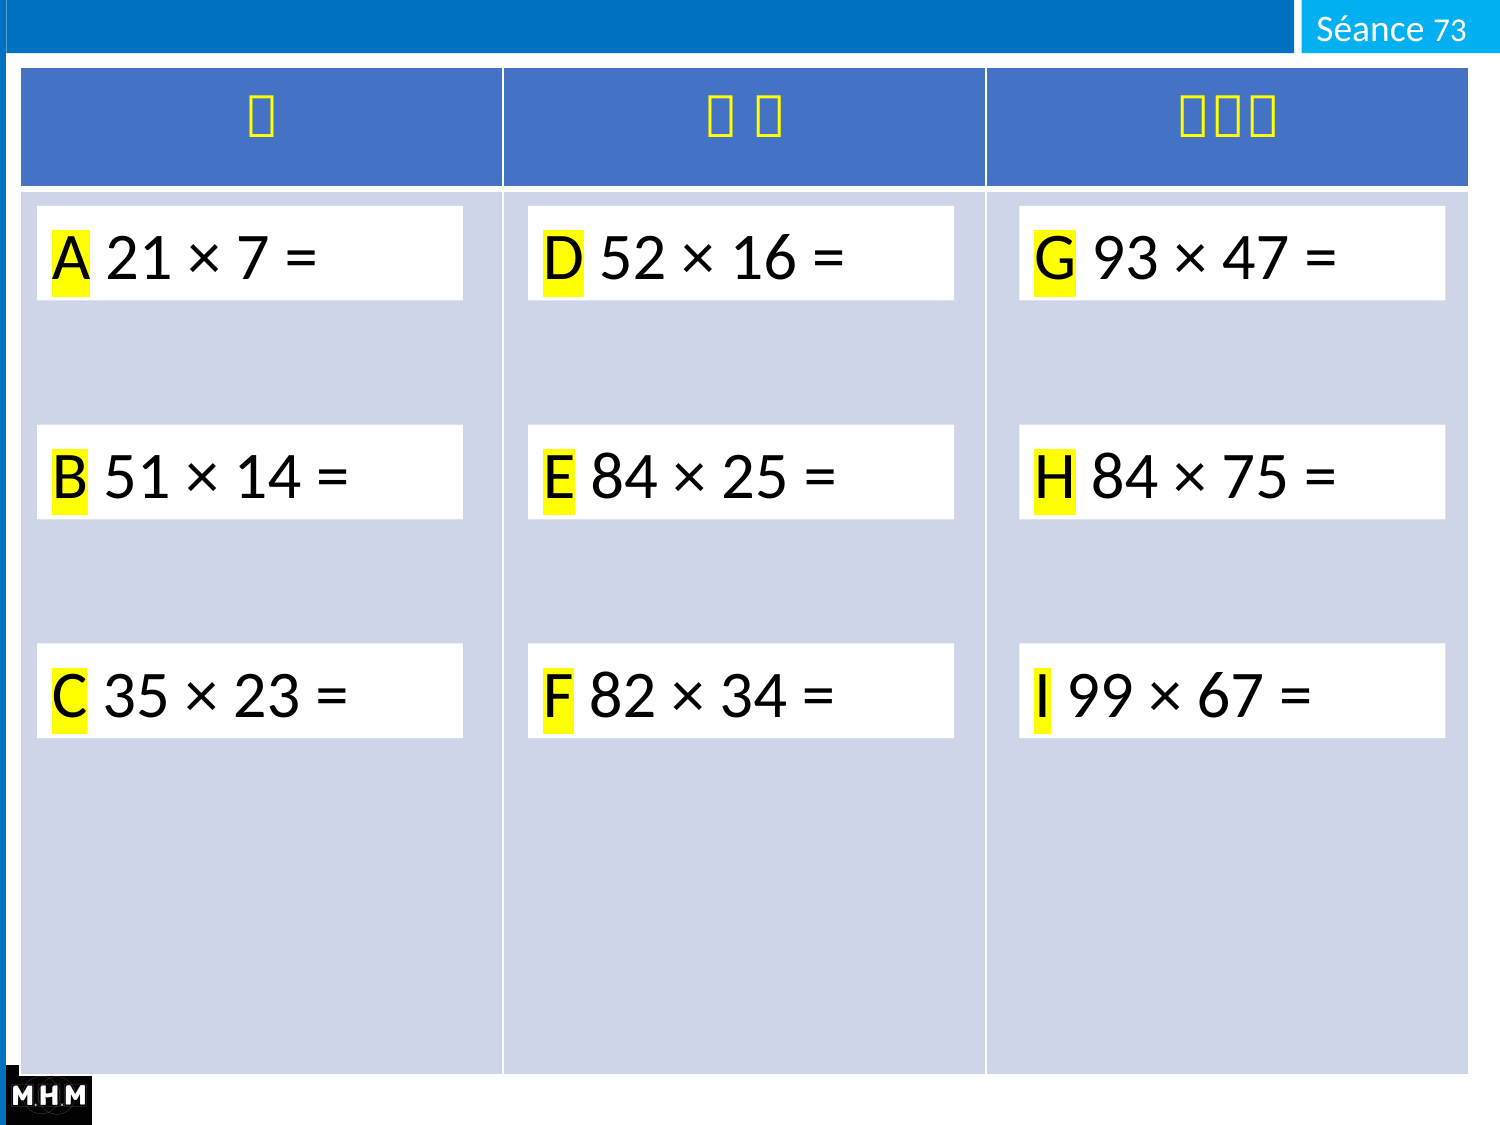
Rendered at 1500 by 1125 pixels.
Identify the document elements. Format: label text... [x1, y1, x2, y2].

text_box A 21 × 7 = [37, 205, 463, 301]
text_box H 84 × 75 = [1019, 424, 1446, 520]
table_cell [21, 192, 502, 1074]
text_box D 52 × 16 = [528, 205, 955, 301]
table_cell [987, 192, 1468, 1074]
table_cell [504, 192, 985, 1074]
table_header  [987, 68, 1468, 186]
text_box C 35 × 23 = [37, 643, 463, 739]
text_box G 93 × 47 = [1019, 205, 1446, 301]
text_box F 82 × 34 = [528, 643, 955, 739]
picture [6, 1065, 92, 1125]
table_header  [21, 68, 502, 186]
table_header   [504, 68, 985, 186]
text_box E 84 × 25 = [528, 424, 955, 520]
text_box I 99 × 67 = [1019, 643, 1446, 739]
text_box B 51 × 14 = [37, 424, 463, 520]
